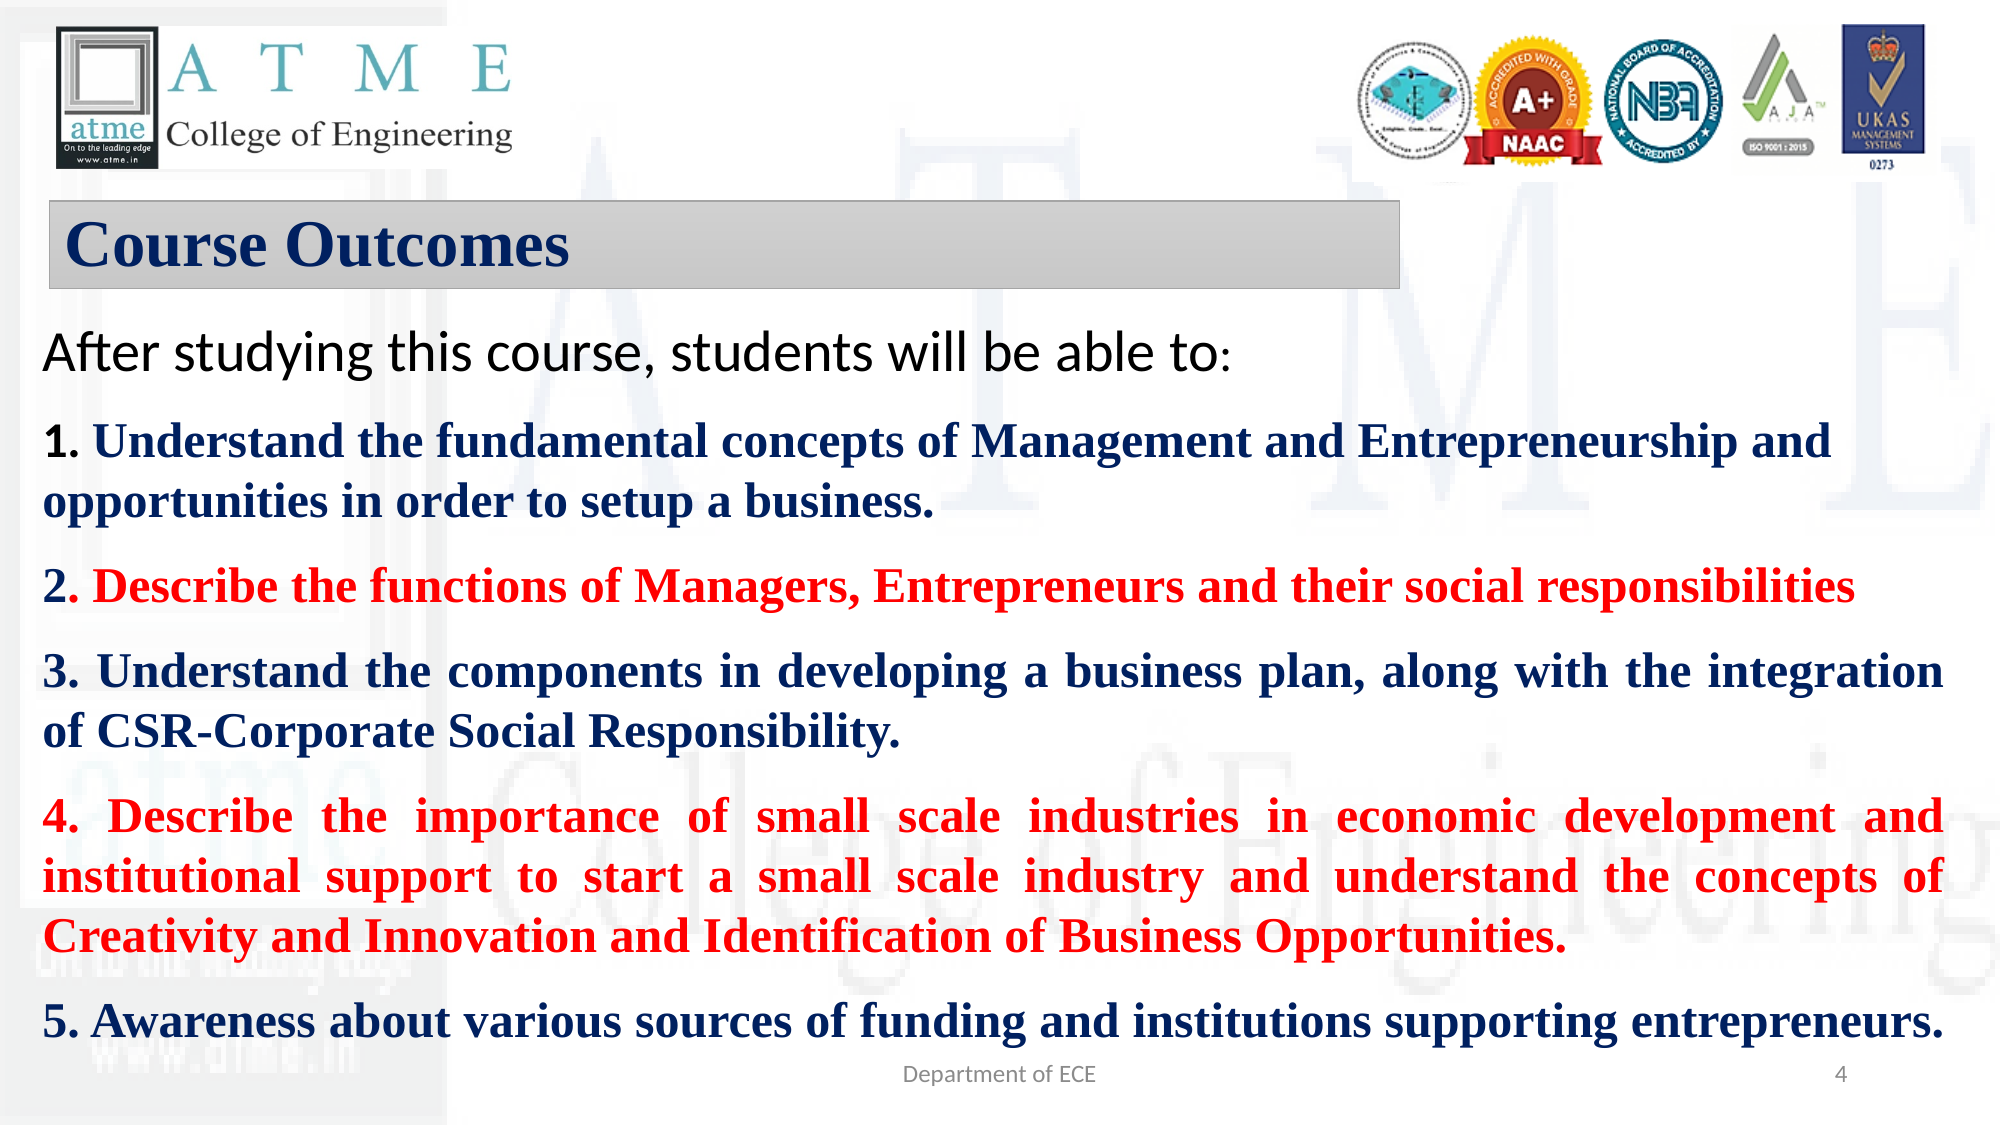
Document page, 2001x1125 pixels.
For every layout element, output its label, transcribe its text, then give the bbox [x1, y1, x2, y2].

text_box After studying this course, students will be able to: 1. Understand the fundamental concepts of Management and Entrepreneurship and opportunities in order to setup a business. 2. Describe the functions of Managers, Entrepreneurs and their social responsibilities 3. Understand the components in developing a business plan, along with the integration of CSR-Corporate Social Responsibility. 4. Describe the importance of small scale industries in economic development and institutional support to start a small scale industry and understand the concepts of Creativity and Innovation and Identification of Business Opportunities. 5. Awareness about various sources of funding and institutions supporting entrepreneurs. [27, 305, 1961, 1056]
picture [1352, 24, 1941, 186]
slide_number 4 [1412, 1042, 1863, 1103]
text_box Course Outcomes [49, 200, 1400, 289]
picture [56, 26, 512, 169]
footer Department of ECE [662, 1042, 1338, 1103]
